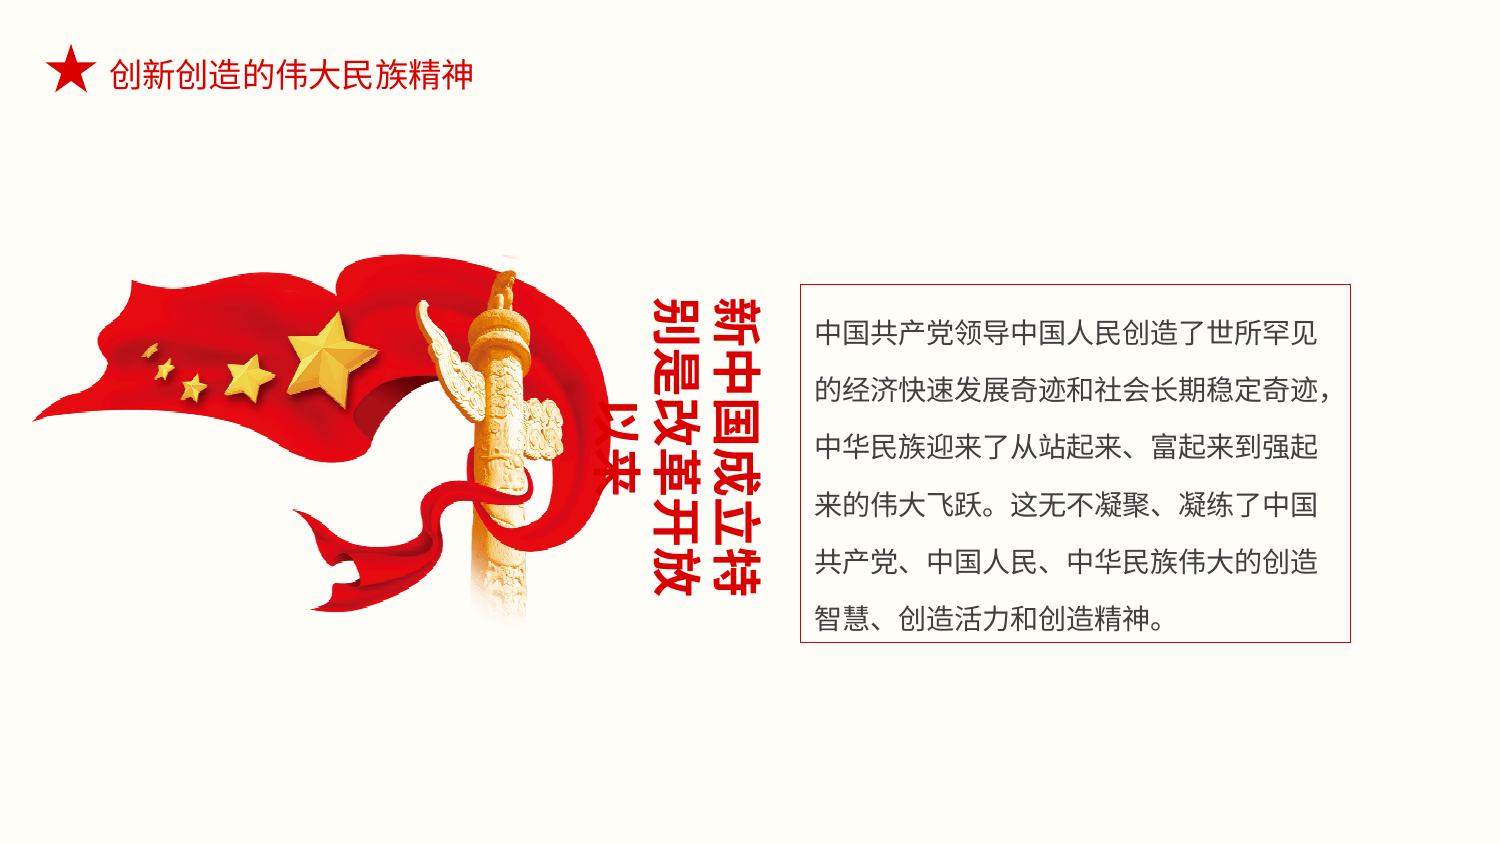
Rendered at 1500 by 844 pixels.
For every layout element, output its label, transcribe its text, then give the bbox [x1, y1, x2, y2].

text_box 新中国成立特别是改革开放以来 [641, 259, 777, 636]
picture [0, 230, 641, 647]
text_box 中国共产党领导中国人民创造了世所罕见的经济快速发展奇迹和社会长期稳定奇迹，中华民族迎来了从站起来、富起来到强起来的伟大飞跃。这无不凝聚、凝练了中国共产党、中国人民、中华民族伟大的创造智慧、创造活力和创造精神。 [800, 284, 1351, 643]
